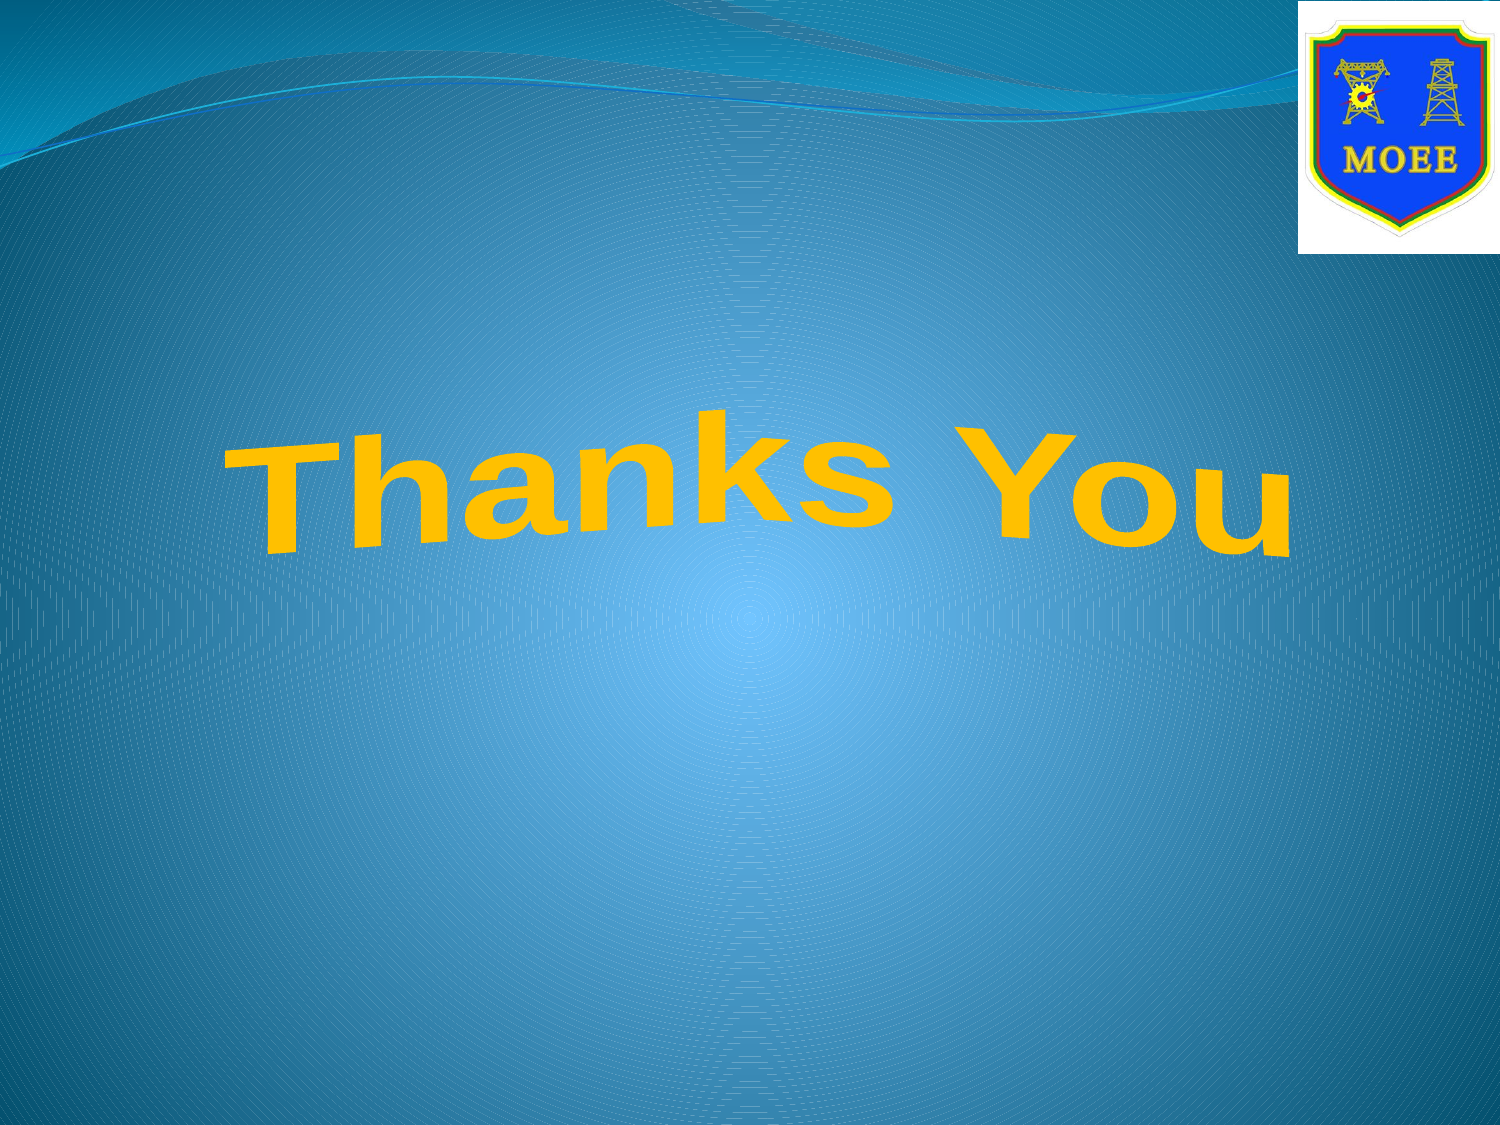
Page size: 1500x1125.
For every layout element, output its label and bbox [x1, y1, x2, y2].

picture [1298, 1, 1500, 254]
